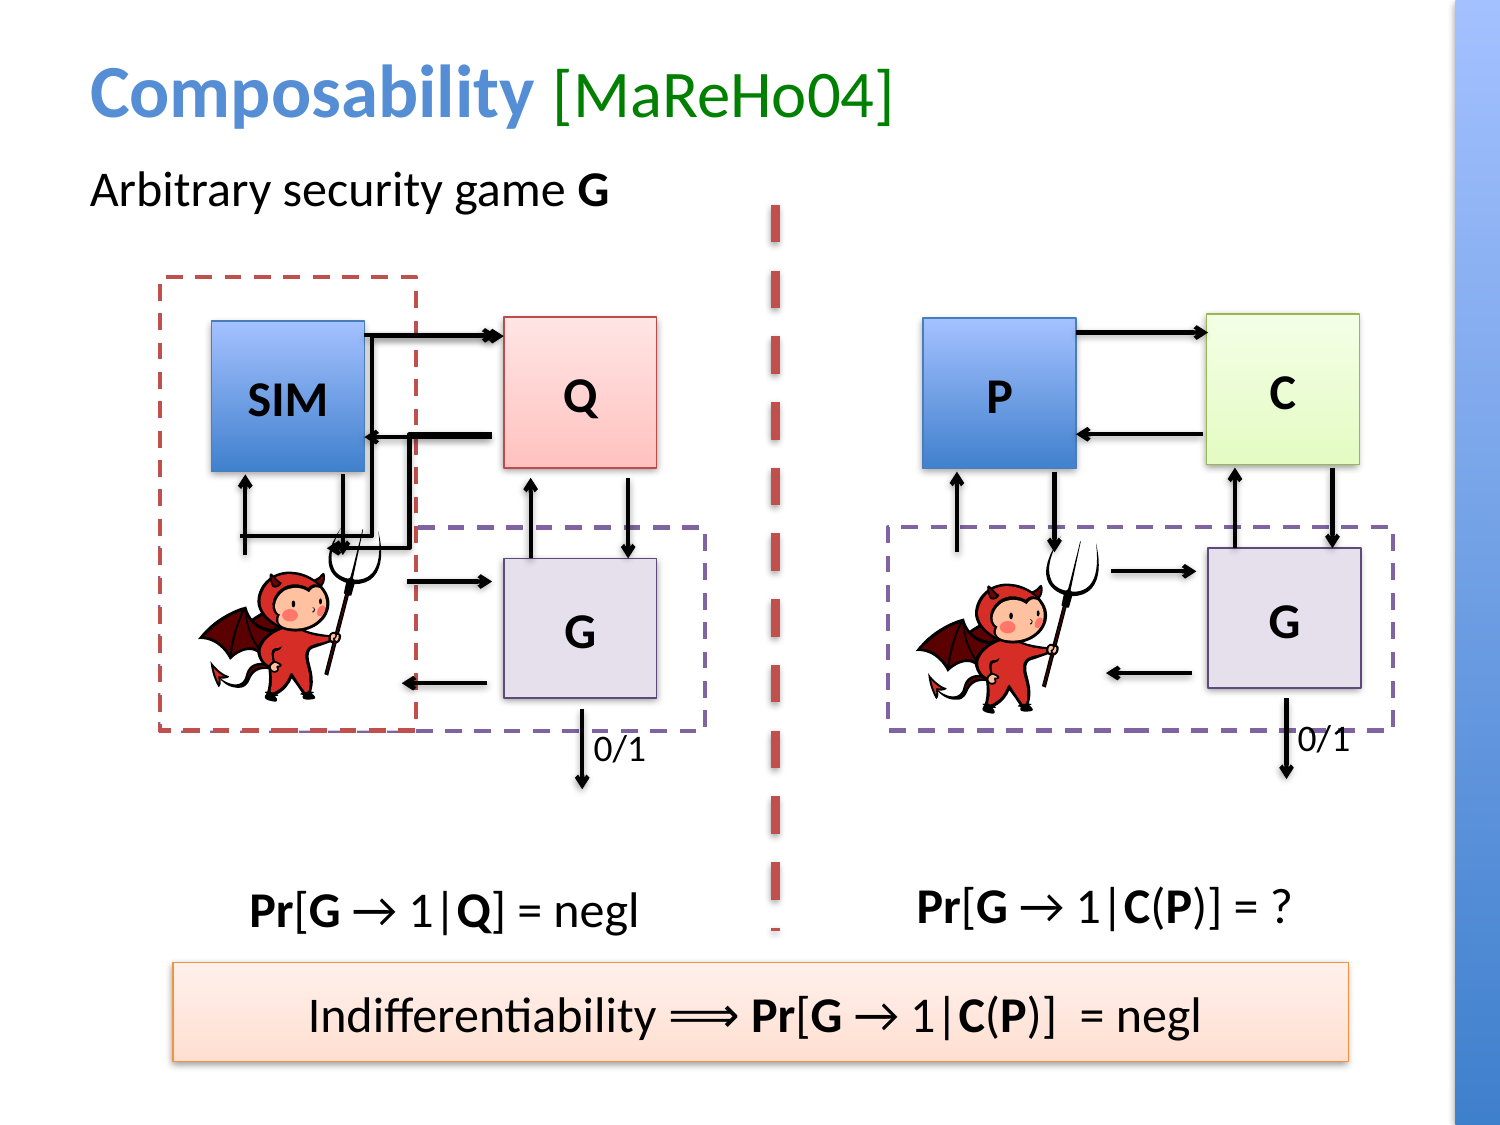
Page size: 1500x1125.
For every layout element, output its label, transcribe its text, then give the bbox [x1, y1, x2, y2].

text_box SIM [211, 320, 365, 472]
text_box Q [503, 316, 657, 469]
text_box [326, 433, 493, 549]
title Composability [MaReHo04] [75, 25, 1431, 150]
text_box Pr[G → 1|C(P)] = ? [840, 866, 1370, 941]
text_box [1340, 525, 1395, 733]
text_box C [1206, 313, 1360, 465]
text_box [886, 525, 1281, 733]
text_box [416, 525, 579, 733]
text_box G [503, 558, 657, 699]
text_box Pr[G → 1|Q] = negl [173, 870, 728, 945]
picture [197, 523, 394, 702]
text_box P [922, 317, 1077, 469]
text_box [1282, 698, 1374, 780]
text_box Indifferentiability ⟹ Pr[G → 1|C(P)] = negl [172, 962, 1349, 1062]
text_box Arbitrary security game G [74, 149, 728, 225]
picture [915, 535, 1112, 714]
text_box [635, 525, 707, 733]
text_box [158, 275, 418, 733]
text_box [1242, 525, 1325, 546]
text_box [240, 335, 505, 537]
text_box G [1207, 547, 1362, 689]
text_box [578, 708, 670, 790]
text_box [538, 525, 621, 556]
